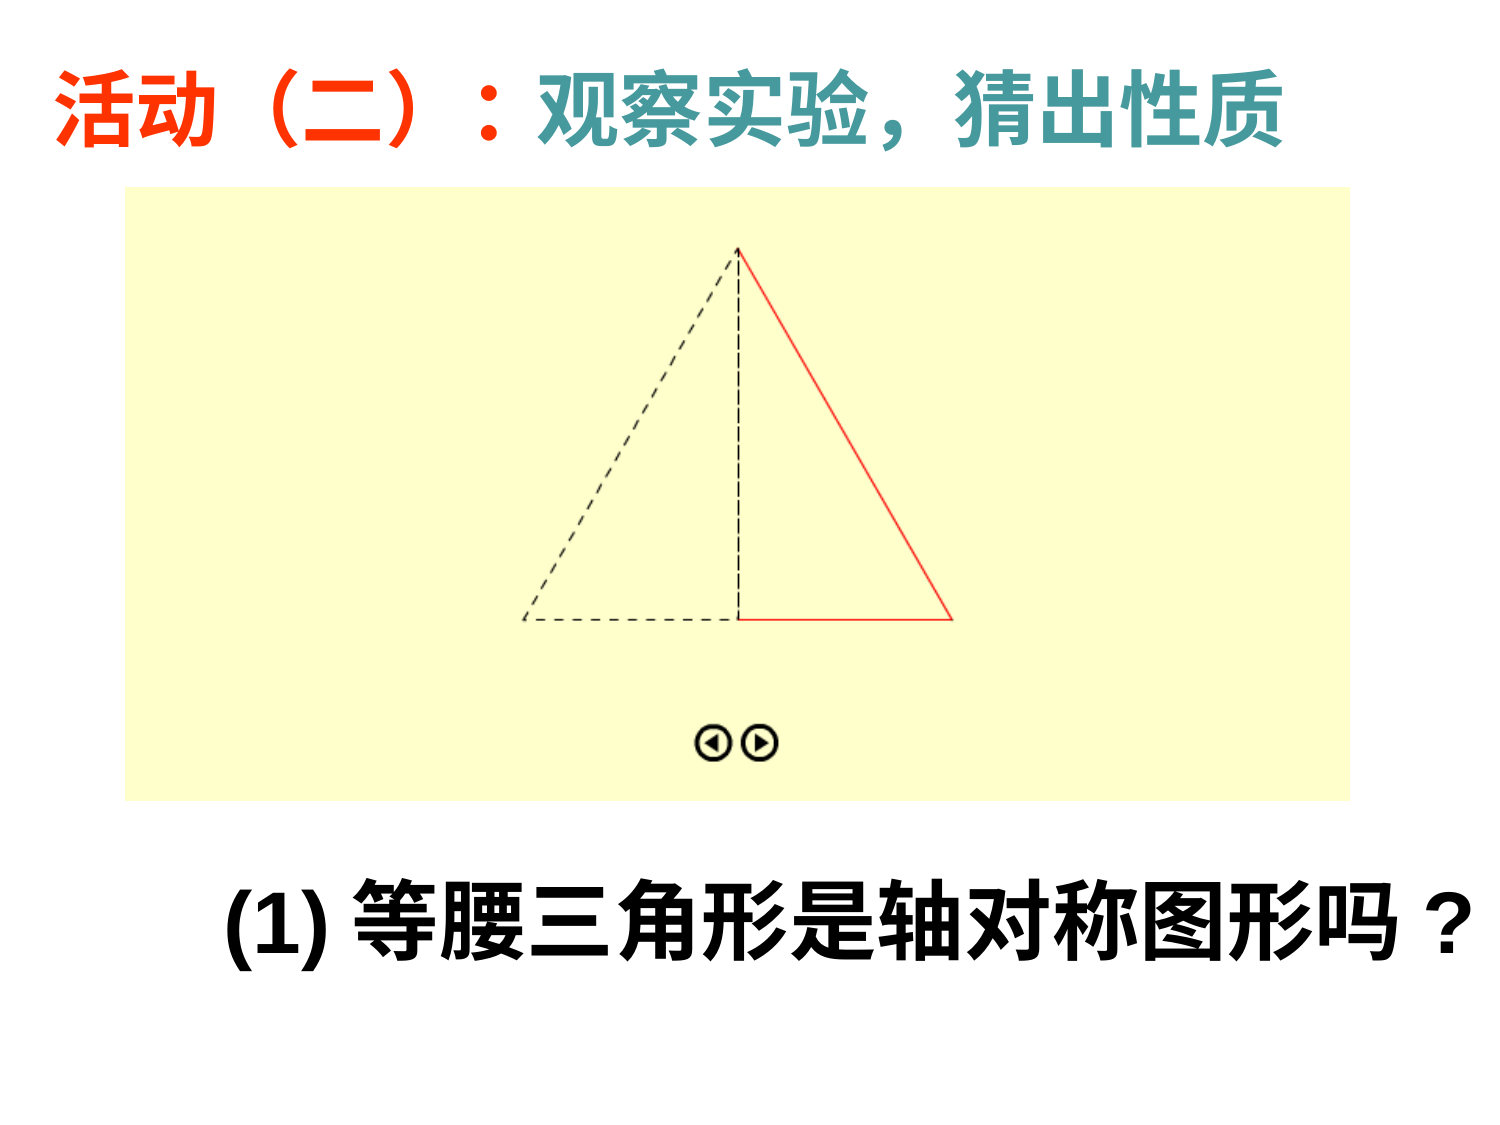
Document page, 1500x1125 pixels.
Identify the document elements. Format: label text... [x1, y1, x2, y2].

text_box 观察实验，猜出性质 [522, 50, 1410, 165]
title (1)等腰三角形是轴对称图形吗? [99, 824, 1500, 1013]
text_box 活动（二）： [37, 50, 522, 165]
